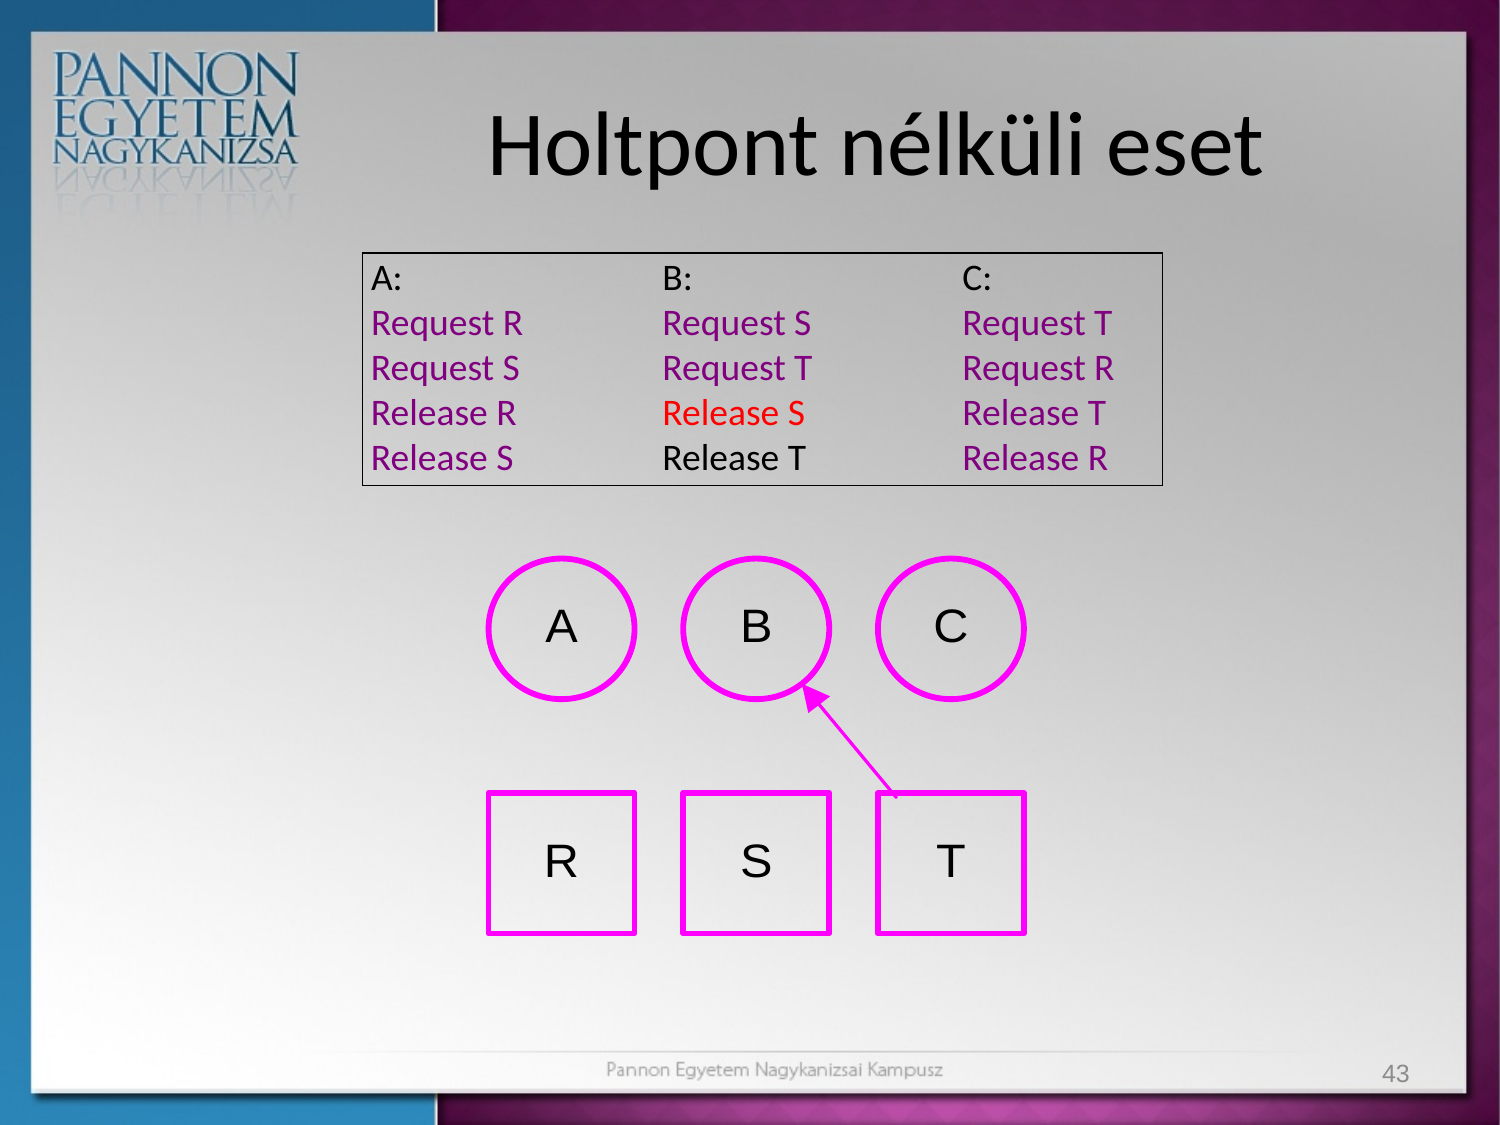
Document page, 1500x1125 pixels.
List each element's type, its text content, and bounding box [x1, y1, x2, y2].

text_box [412, 549, 1101, 1006]
text_box A: B: C: Request R Request S Request T Request S Request T Request R Release R Release S Release T Release S Release T Release R [362, 253, 1163, 486]
slide_number 43 [1074, 1042, 1425, 1103]
title Holtpont nélküli eset [328, 45, 1425, 233]
picture [0, 0, 1500, 1125]
